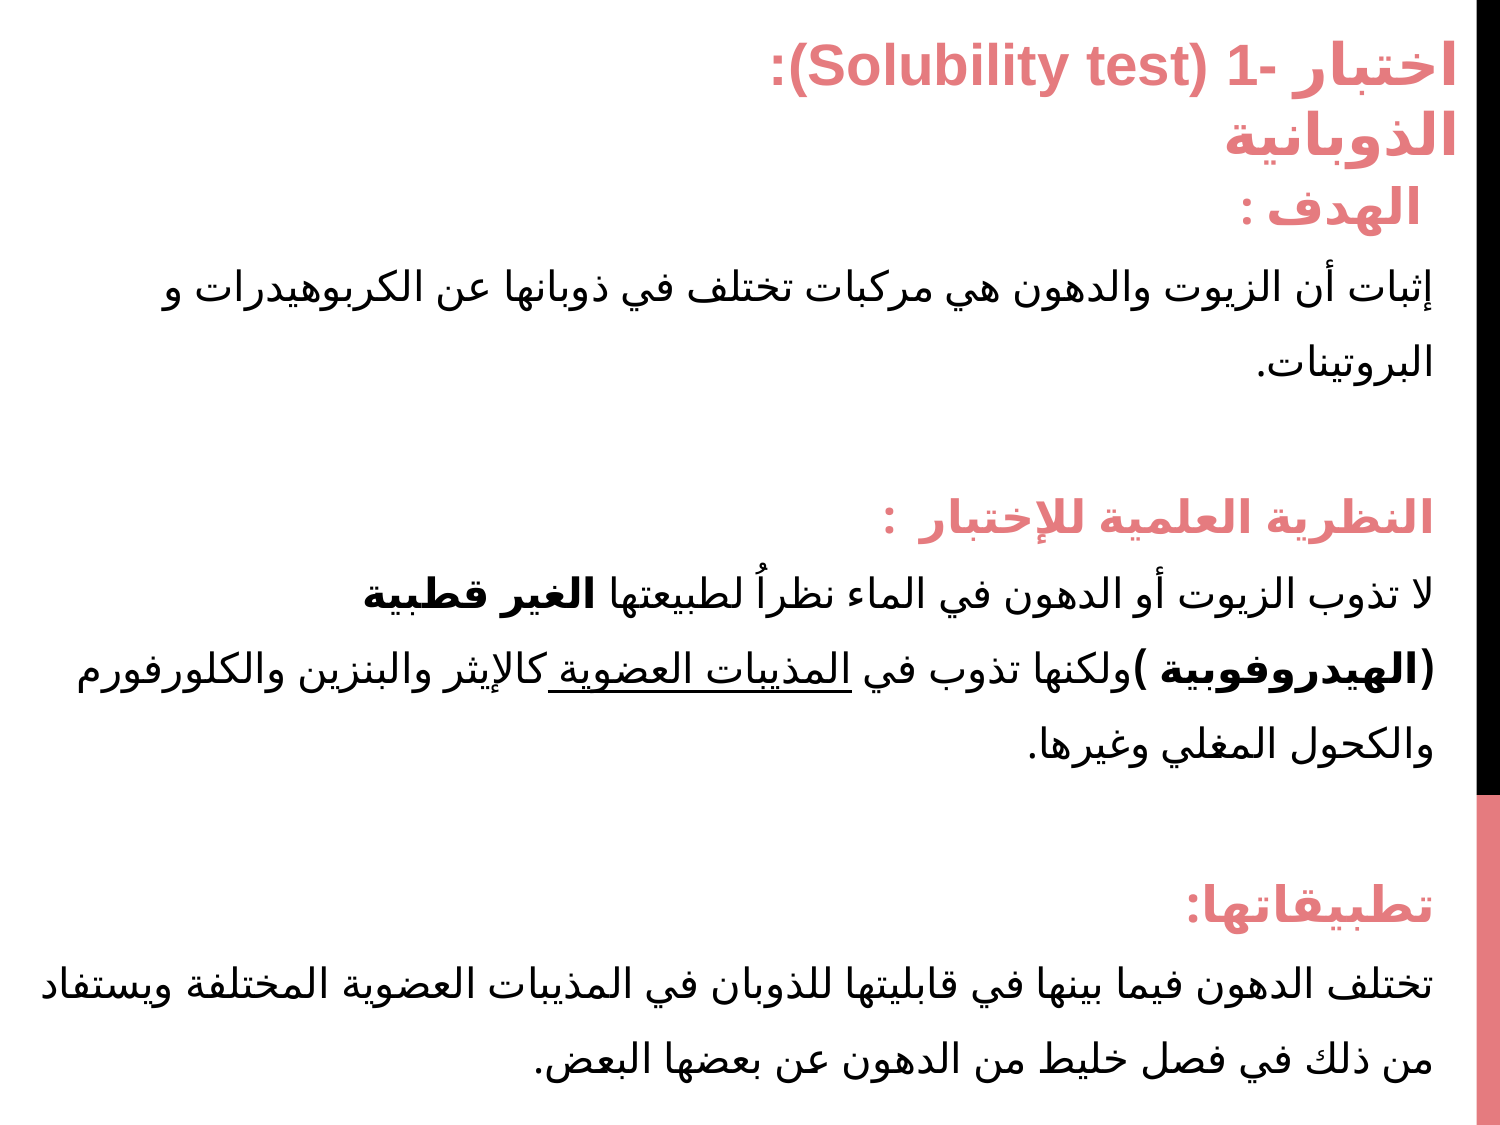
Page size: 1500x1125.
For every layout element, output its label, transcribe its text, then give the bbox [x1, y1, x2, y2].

text_box الهدف : إثبات أن الزيوت والدهون هي مركبات تختلف في ذوبانها عن الكربوهيدرات و البروتينات. النظرية العلمية للإختبار : لا تذوب الزيوت أو الدهون في الماء نظراُ لطبيعتها الغير قطبية (الهيدروفوبية )ولكنها تذوب في المذيبات العضوية كالإيثر والبنزين والكلورفورم والكحول المغلي وغيرها. تطبيقاتها: تختلف الدهون فيما بينها في قابليتها للذوبان في المذيبات العضوية المختلفة ويستفاد من ذلك في فصل خليط من الدهون عن بعضها البعض. [0, 137, 1450, 1090]
text_box :(Solubility test) 1- اختبار الذوبانية [525, 19, 1474, 175]
